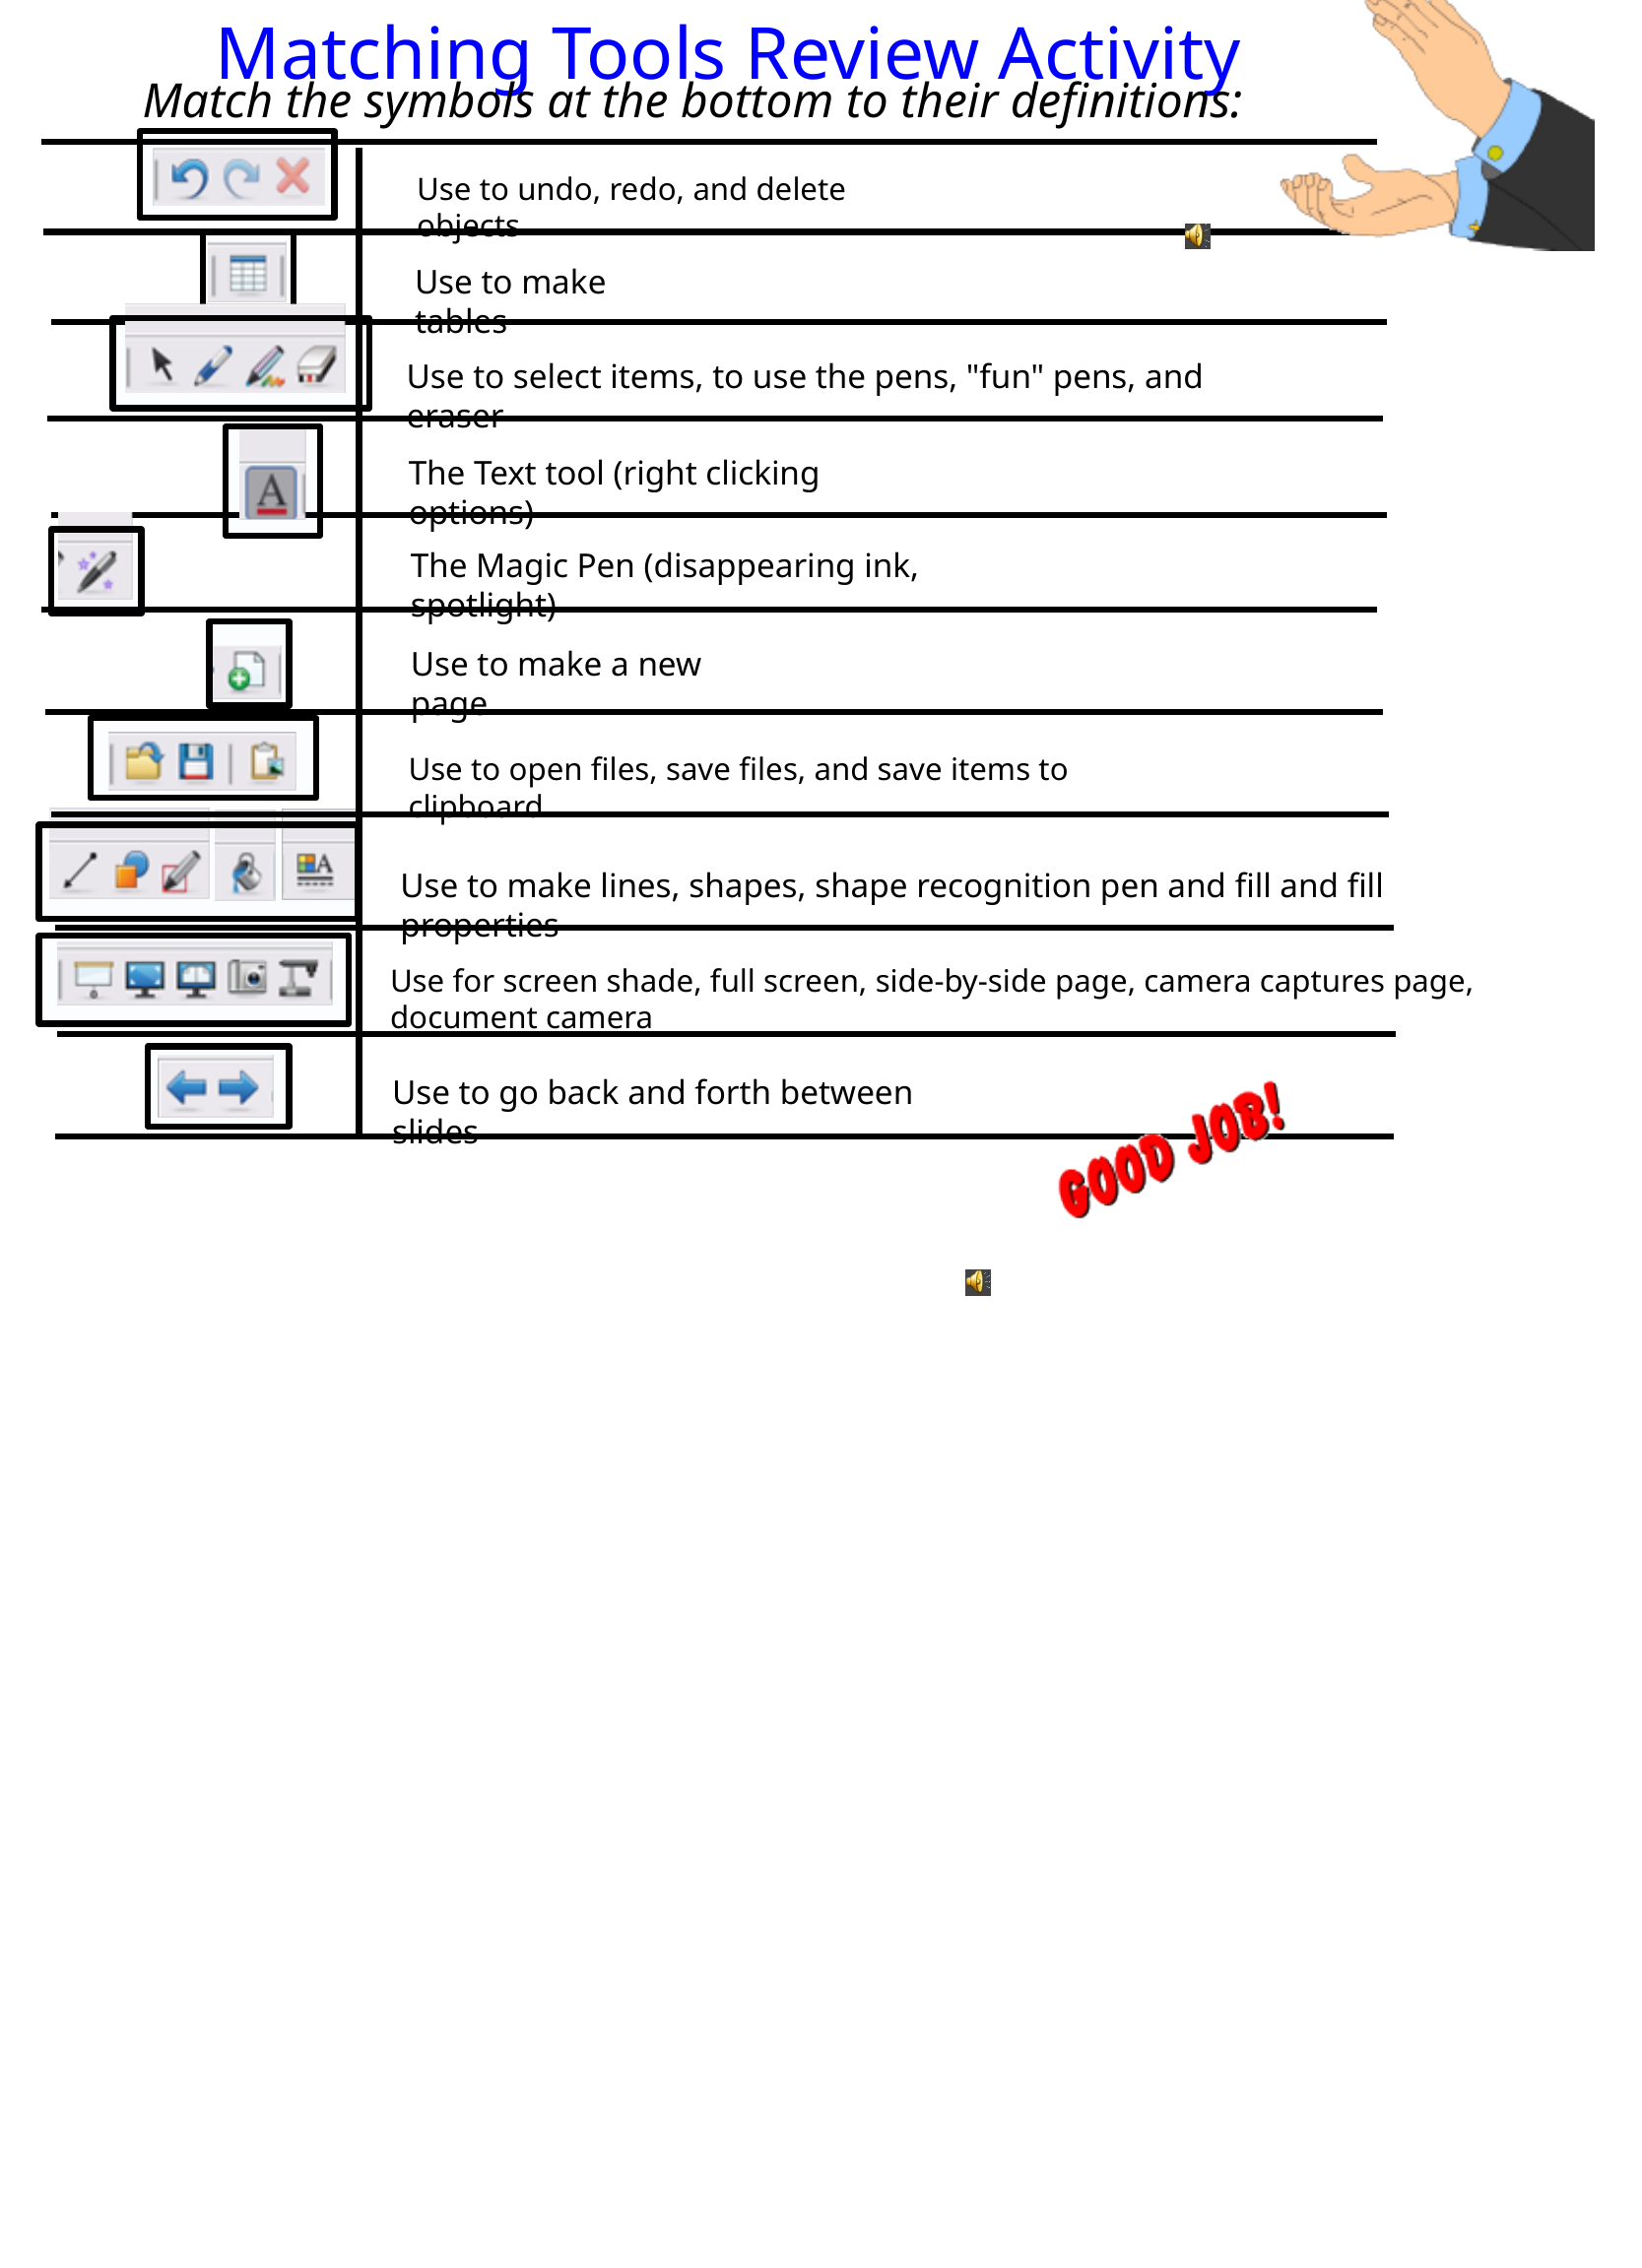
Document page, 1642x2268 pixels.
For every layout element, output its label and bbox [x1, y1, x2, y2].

text_box [202, 231, 295, 300]
text_box [963, 988, 1376, 1297]
text_box [139, 147, 335, 219]
text_box [209, 620, 290, 706]
text_box [40, 141, 1604, 1160]
text_box [112, 301, 370, 409]
text_box [1183, 0, 1595, 251]
text_box [90, 717, 317, 799]
text_box [50, 512, 142, 615]
text_box [38, 935, 350, 1024]
text_box [46, 0, 1178, 139]
text_box [225, 424, 321, 536]
